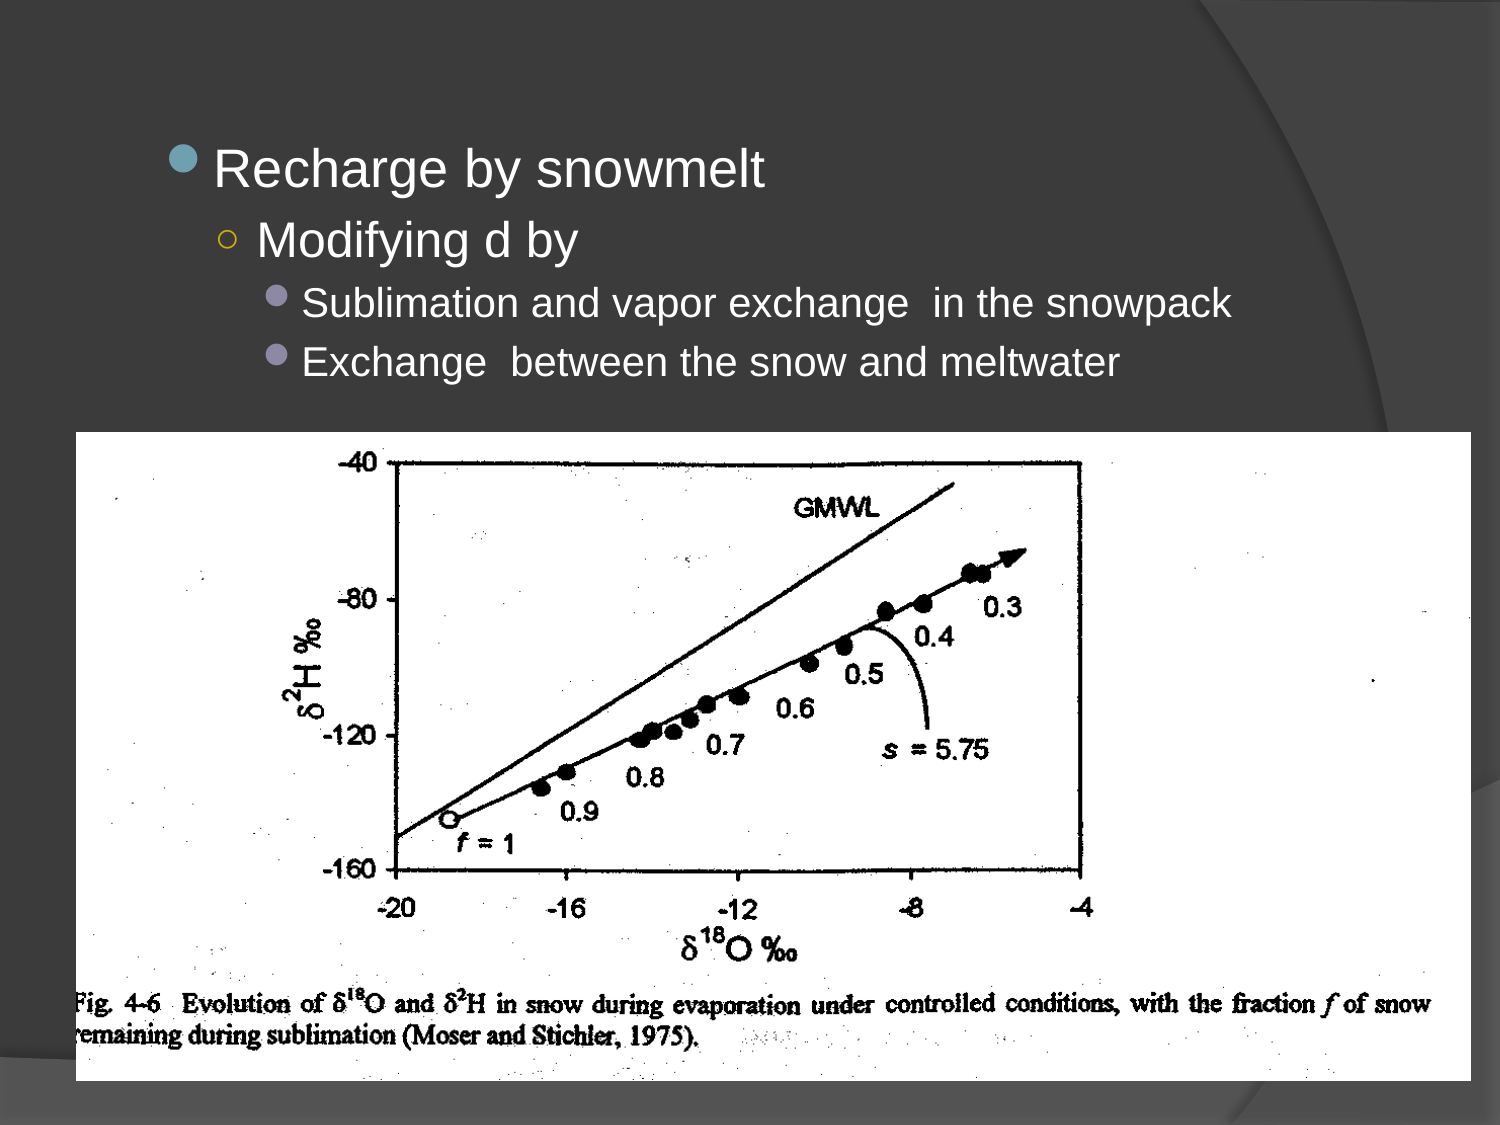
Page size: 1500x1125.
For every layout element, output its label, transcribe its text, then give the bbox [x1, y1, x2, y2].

picture [76, 432, 1471, 1082]
list Recharge by snowmelt Modifying d by Sublimation and vapor exchange in the snowpack Exchange between the snow and meltwater [76, 125, 1302, 422]
